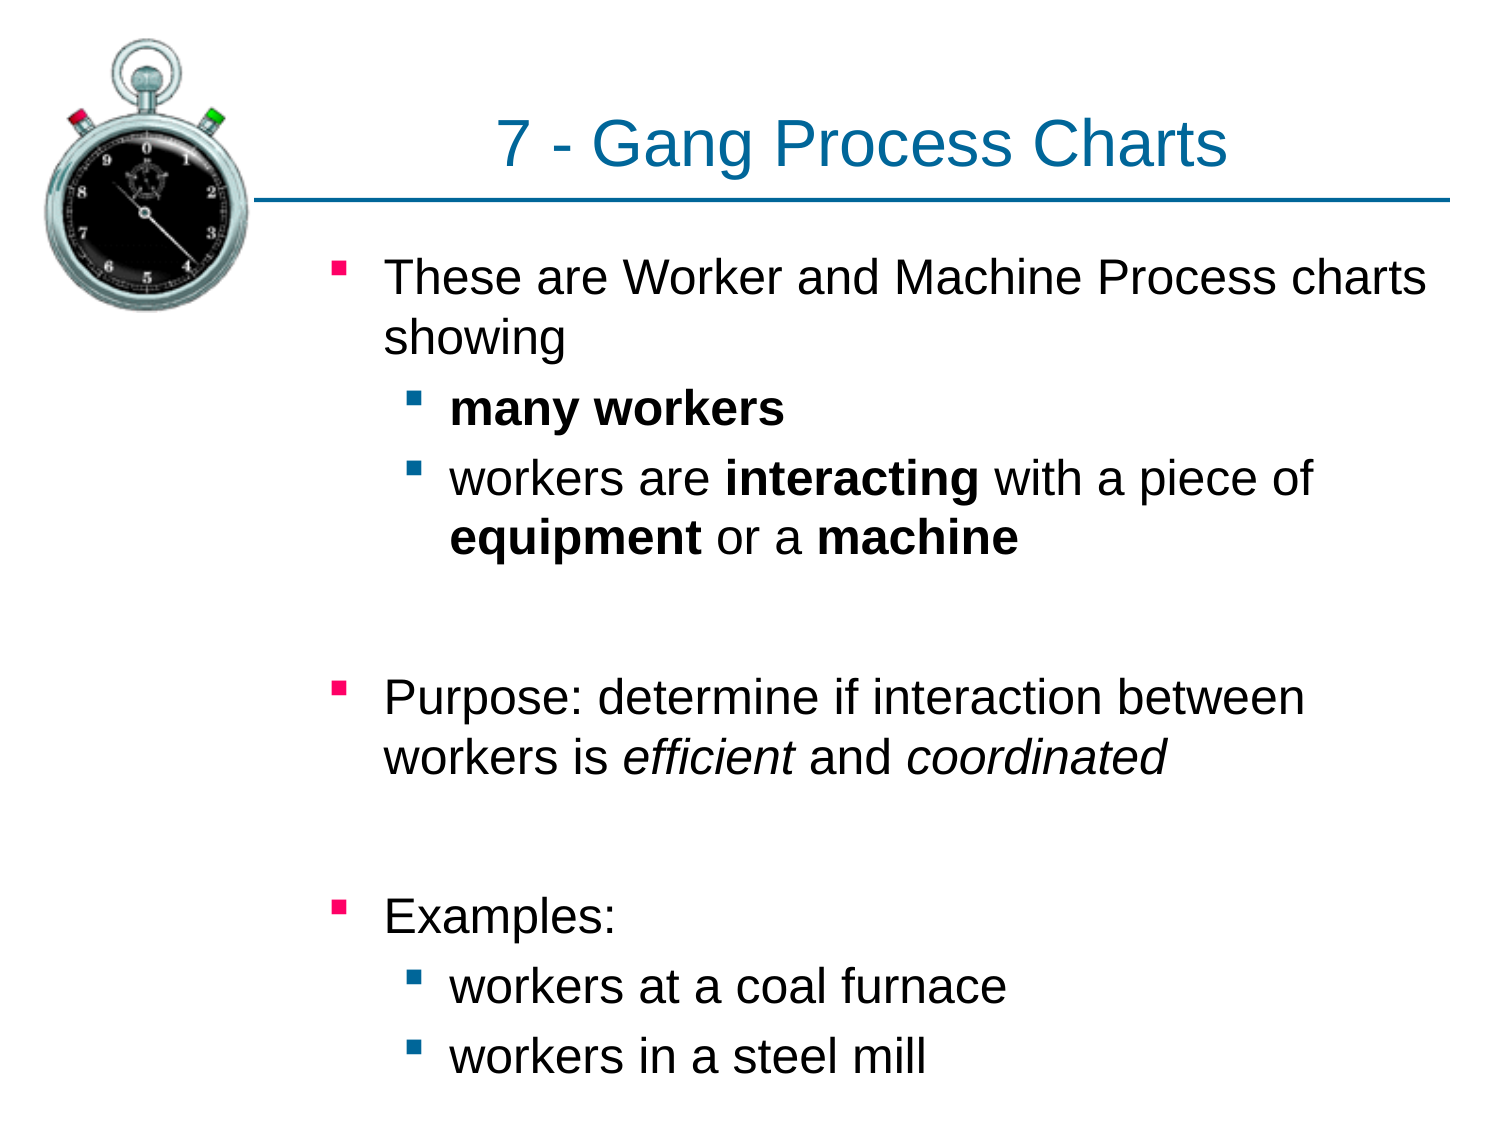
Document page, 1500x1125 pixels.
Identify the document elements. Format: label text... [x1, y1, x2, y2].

list These are Worker and Machine Process charts showing many workers workers are interacting with a piece of equipment or a machine Purpose: determine if interaction between workers is efficient and coordinated Examples: workers at a coal furnace workers in a steel mill [312, 237, 1488, 1075]
picture [37, 37, 254, 313]
title 7 - Gang Process Charts [275, 37, 1450, 188]
